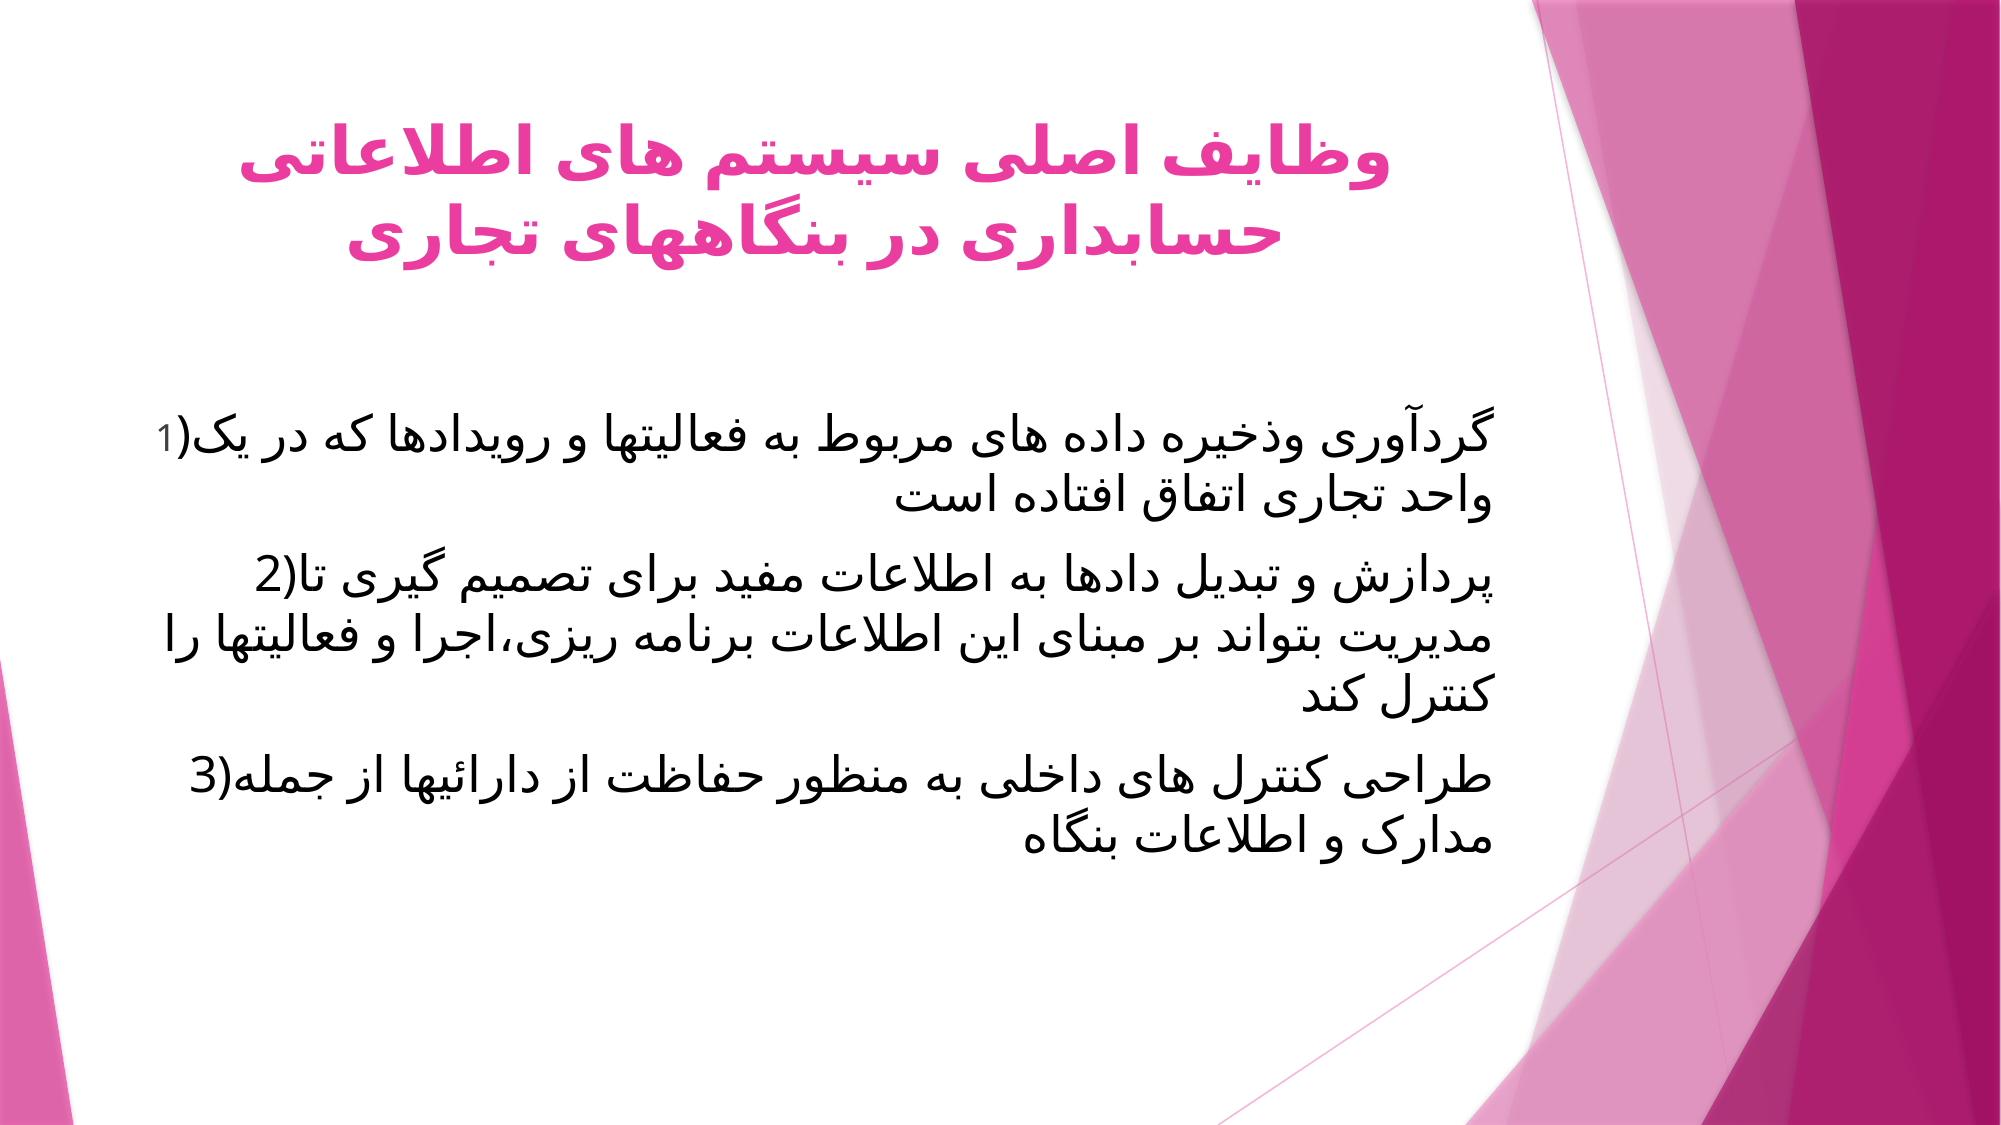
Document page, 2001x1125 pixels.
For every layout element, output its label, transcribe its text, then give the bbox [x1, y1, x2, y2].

title وظایف اصلی سیستم های اطلاعاتی حسابداری در بنگاههای تجاری [111, 99, 1522, 317]
list 1)گردآوری وذخیره داده های مربوط به فعالیتها و رویدادها که در یک واحد تجاری اتفاق افتاده است 2)پردازش و تبدیل دادها به اطلاعات مفید برای تصمیم گیری تا مدیریت بتواند بر مبنای این اطلاعات برنامه ریزی،اجرا و فعالیتها را کنترل کند 3)طراحی کنترل های داخلی به منظور حفاظت از دارائیها از جمله مدارک و اطلاعات بنگاه [100, 393, 1511, 1031]
